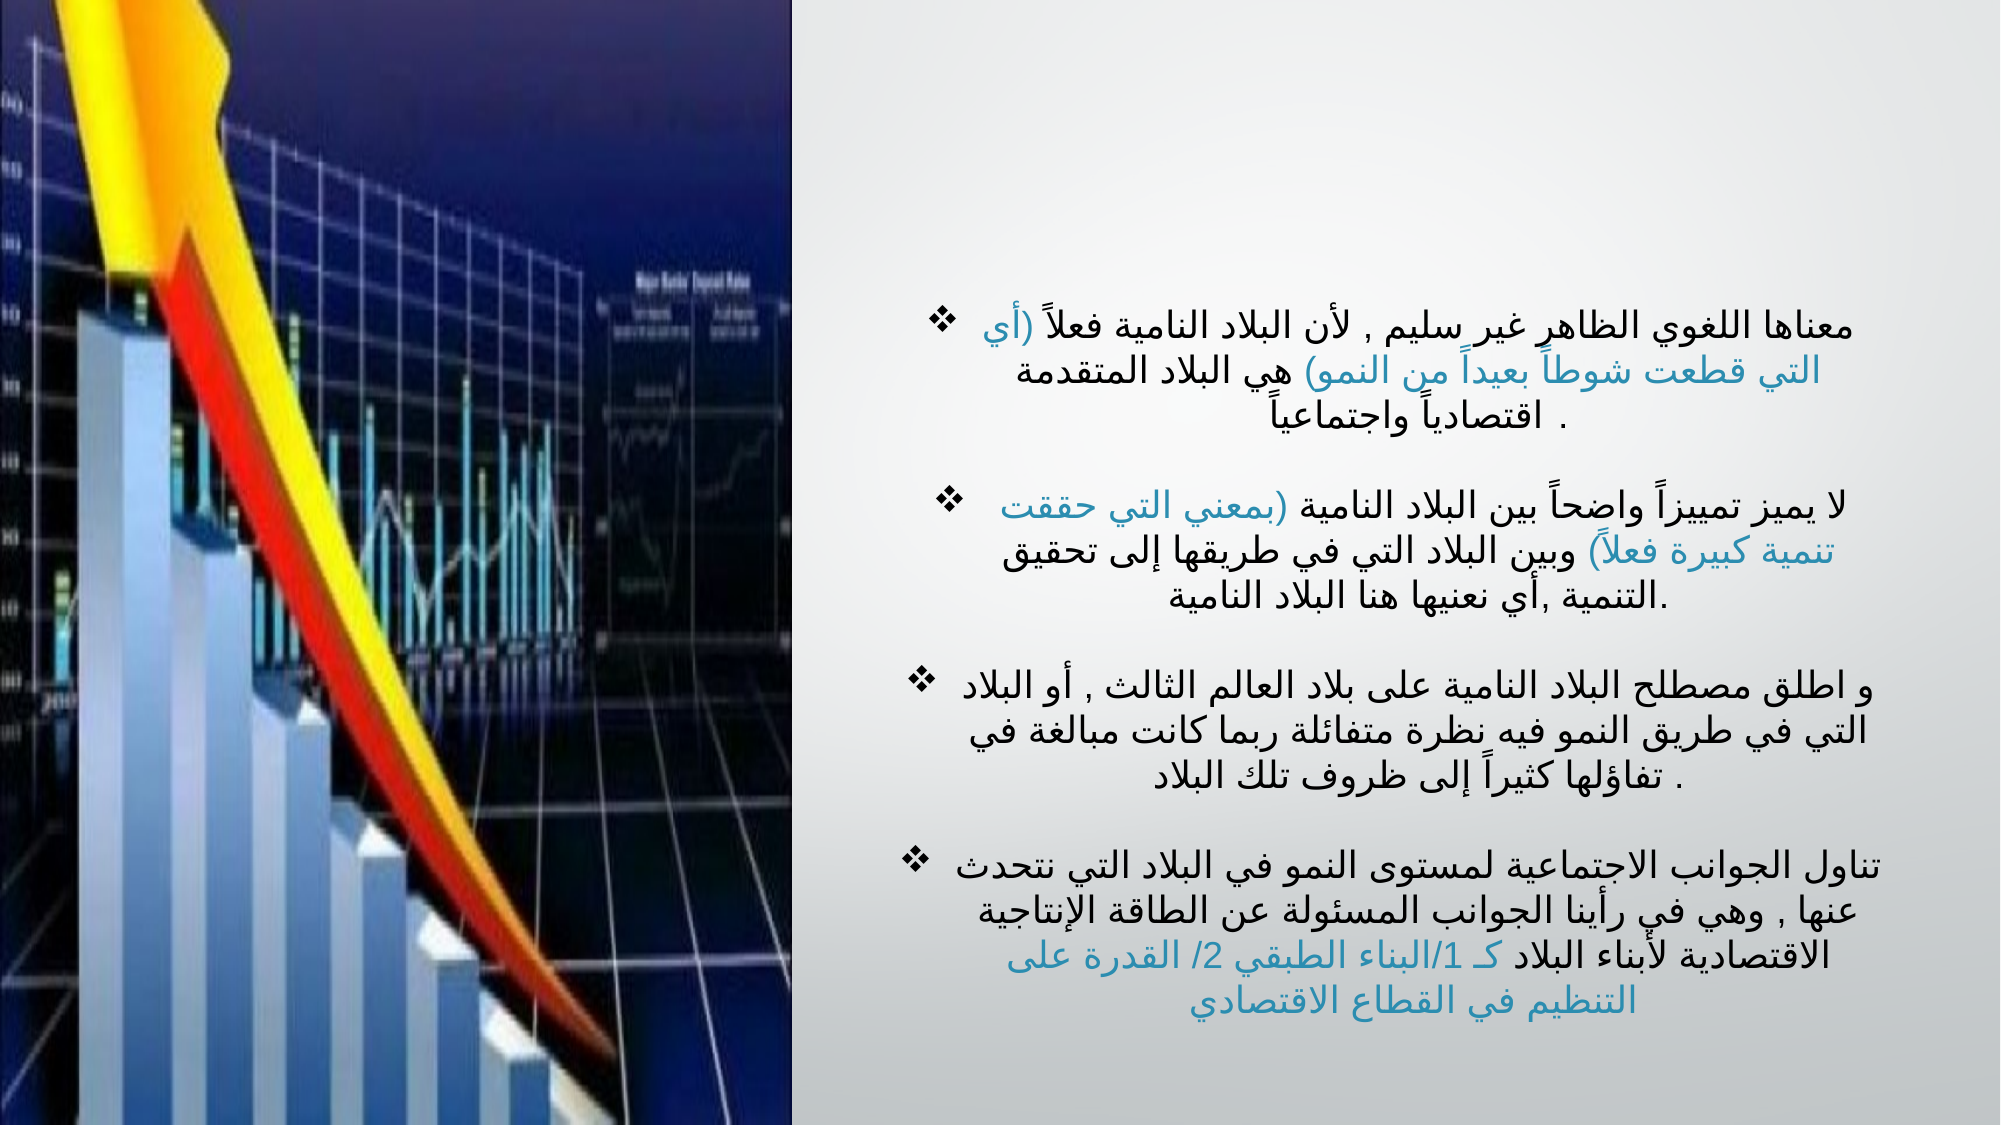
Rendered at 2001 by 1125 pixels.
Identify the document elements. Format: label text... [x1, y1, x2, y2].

picture [0, 0, 792, 1125]
text_box معناها اللغوي الظاهر غير سليم , لأن البلاد النامية فعلاً (أي التي قطعت شوطاً بعيداً من النمو) هي البلاد المتقدمة اقتصادياً واجتماعياً . لا يميز تمييزاً واضحاً بين البلاد النامية (بمعني التي حققت تنمية كبيرة فعلاً) وبين البلاد التي في طريقها إلى تحقيق التنمية ,أي نعنيها هنا البلاد النامية. و اطلق مصطلح البلاد النامية على بلاد العالم الثالث , أو البلاد التي في طريق النمو فيه نظرة متفائلة ربما كانت مبالغة في تفاؤلها كثيراً إلى ظروف تلك البلاد . تناول الجوانب الاجتماعية لمستوى النمو في البلاد التي نتحدث عنها , وهي في رأينا الجوانب المسئولة عن الطاقة الإنتاجية الاقتصادية لأبناء البلاد كـ 1/البناء الطبقي 2/ القدرة على التنظيم في القطاع الاقتصادي [879, 243, 1902, 1125]
